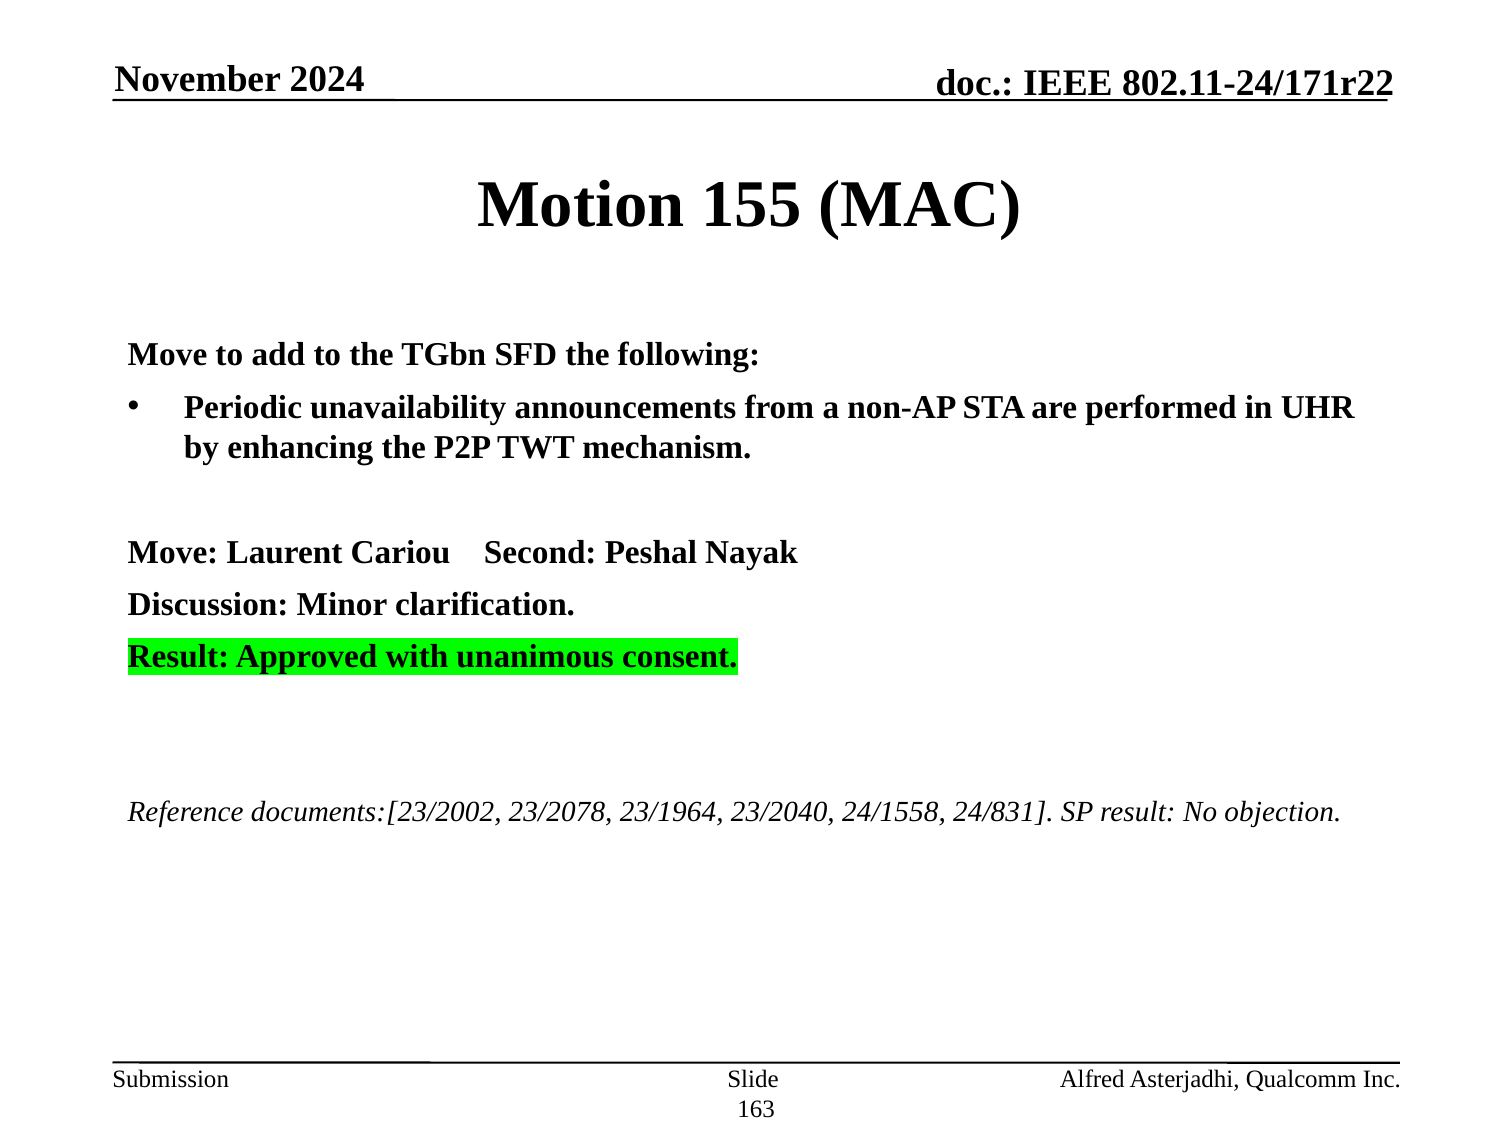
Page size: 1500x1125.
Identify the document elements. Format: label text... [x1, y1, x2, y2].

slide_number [114, 54, 423, 100]
title Motion 155 (MAC) [112, 112, 1388, 288]
footer Alfred Asterjadhi, Qualcomm Inc. [878, 1061, 1402, 1093]
list Move to add to the TGbn SFD the following: Periodic unavailability announcements from a non-AP STA are performed in UHR by enhancing the P2P TWT mechanism. Move: Laurent Cariou Second: Peshal Nayak Discussion: Minor clarification. Result: Approved with unanimous consent. Reference documents:[23/2002, 23/2078, 23/1964, 23/2040, 24/1558, 24/831]. SP result: No objection. [112, 324, 1388, 1000]
slide_number Slide 163 [712, 1061, 800, 1123]
